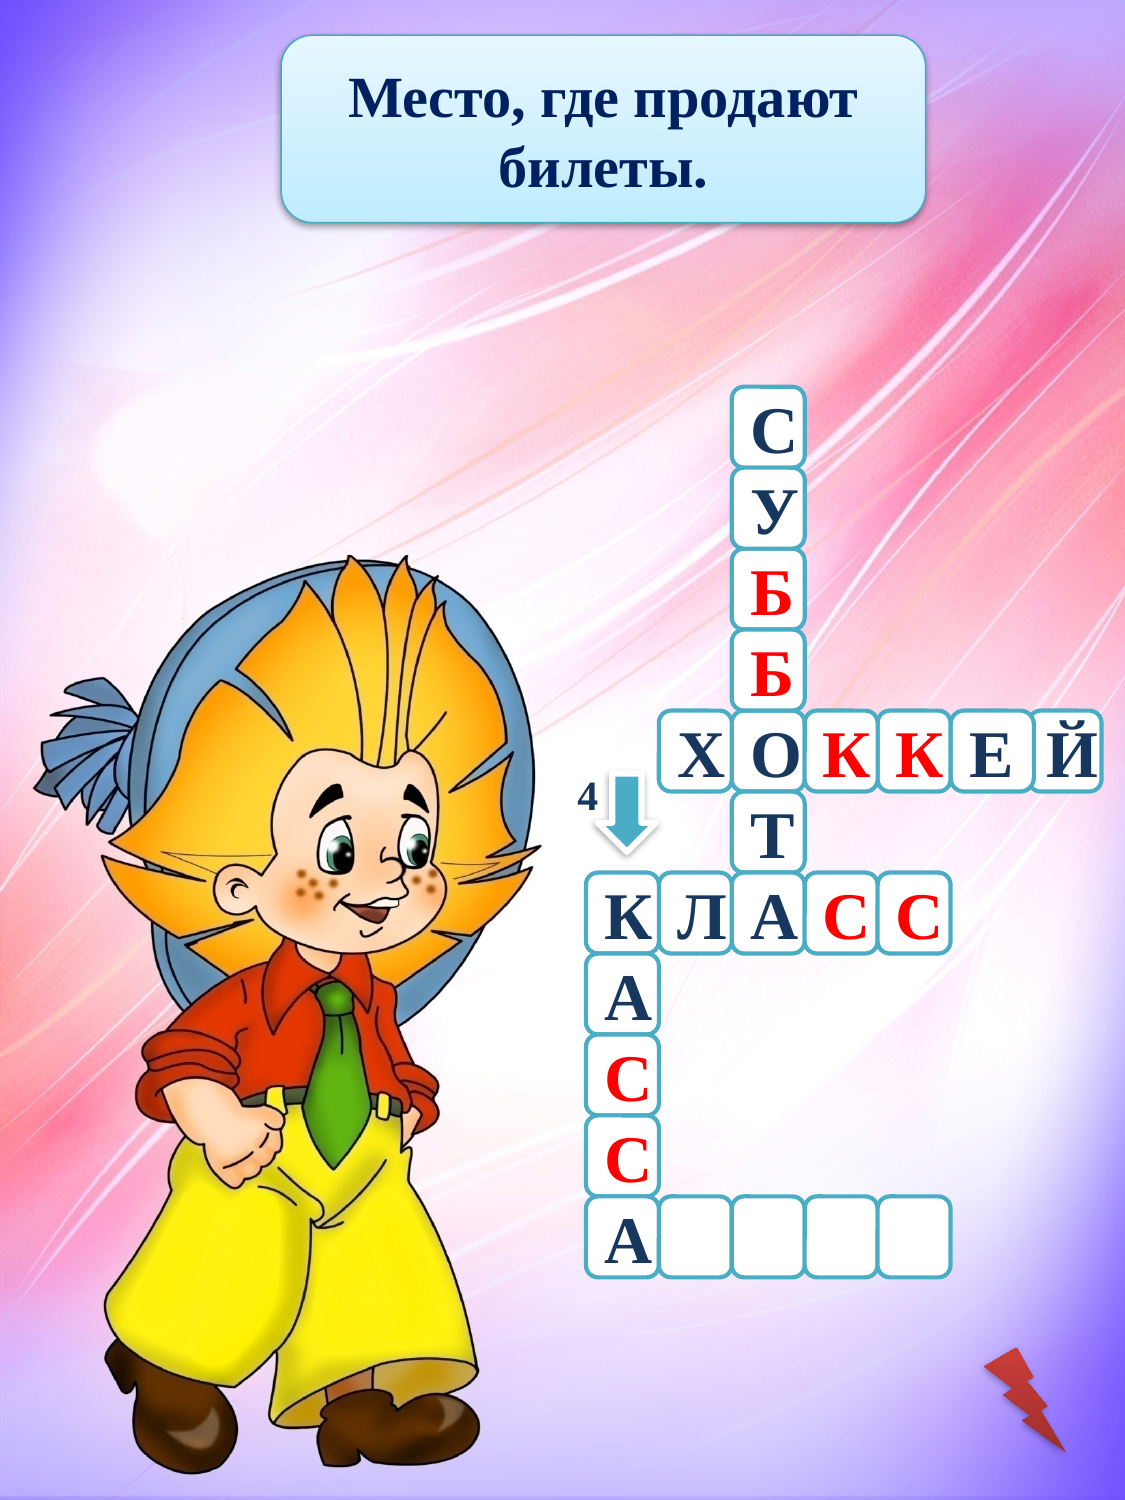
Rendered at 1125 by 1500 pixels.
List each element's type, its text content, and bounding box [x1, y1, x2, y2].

text_box Е [951, 708, 1036, 794]
text_box К [878, 708, 953, 794]
text_box Т [729, 789, 807, 872]
text_box О [732, 711, 804, 791]
text_box У [729, 465, 807, 551]
text_box [656, 1194, 732, 1280]
text_box [802, 1194, 877, 1280]
text_box С [802, 870, 877, 956]
text_box Б [729, 549, 807, 629]
text_box [875, 1194, 953, 1280]
text_box 4 [562, 761, 598, 827]
text_box К [802, 708, 880, 794]
text_box К [583, 870, 661, 953]
text_box Х [656, 708, 734, 794]
text_box А [583, 1194, 659, 1280]
text_box Место, где продают билеты. [280, 34, 927, 224]
text_box С [583, 1032, 661, 1115]
text_box Й [1031, 708, 1104, 794]
text_box А [583, 951, 661, 1034]
text_box [647, 0, 774, 115]
text_box Б [729, 627, 807, 713]
text_box [729, 1194, 804, 1280]
text_box [984, 1347, 1067, 1454]
text_box Л [659, 870, 734, 956]
text_box А [732, 870, 804, 956]
picture [0, 0, 1125, 1500]
text_box С [583, 1113, 661, 1196]
text_box С [875, 870, 953, 956]
text_box С [729, 384, 807, 468]
text_box [597, 770, 660, 856]
